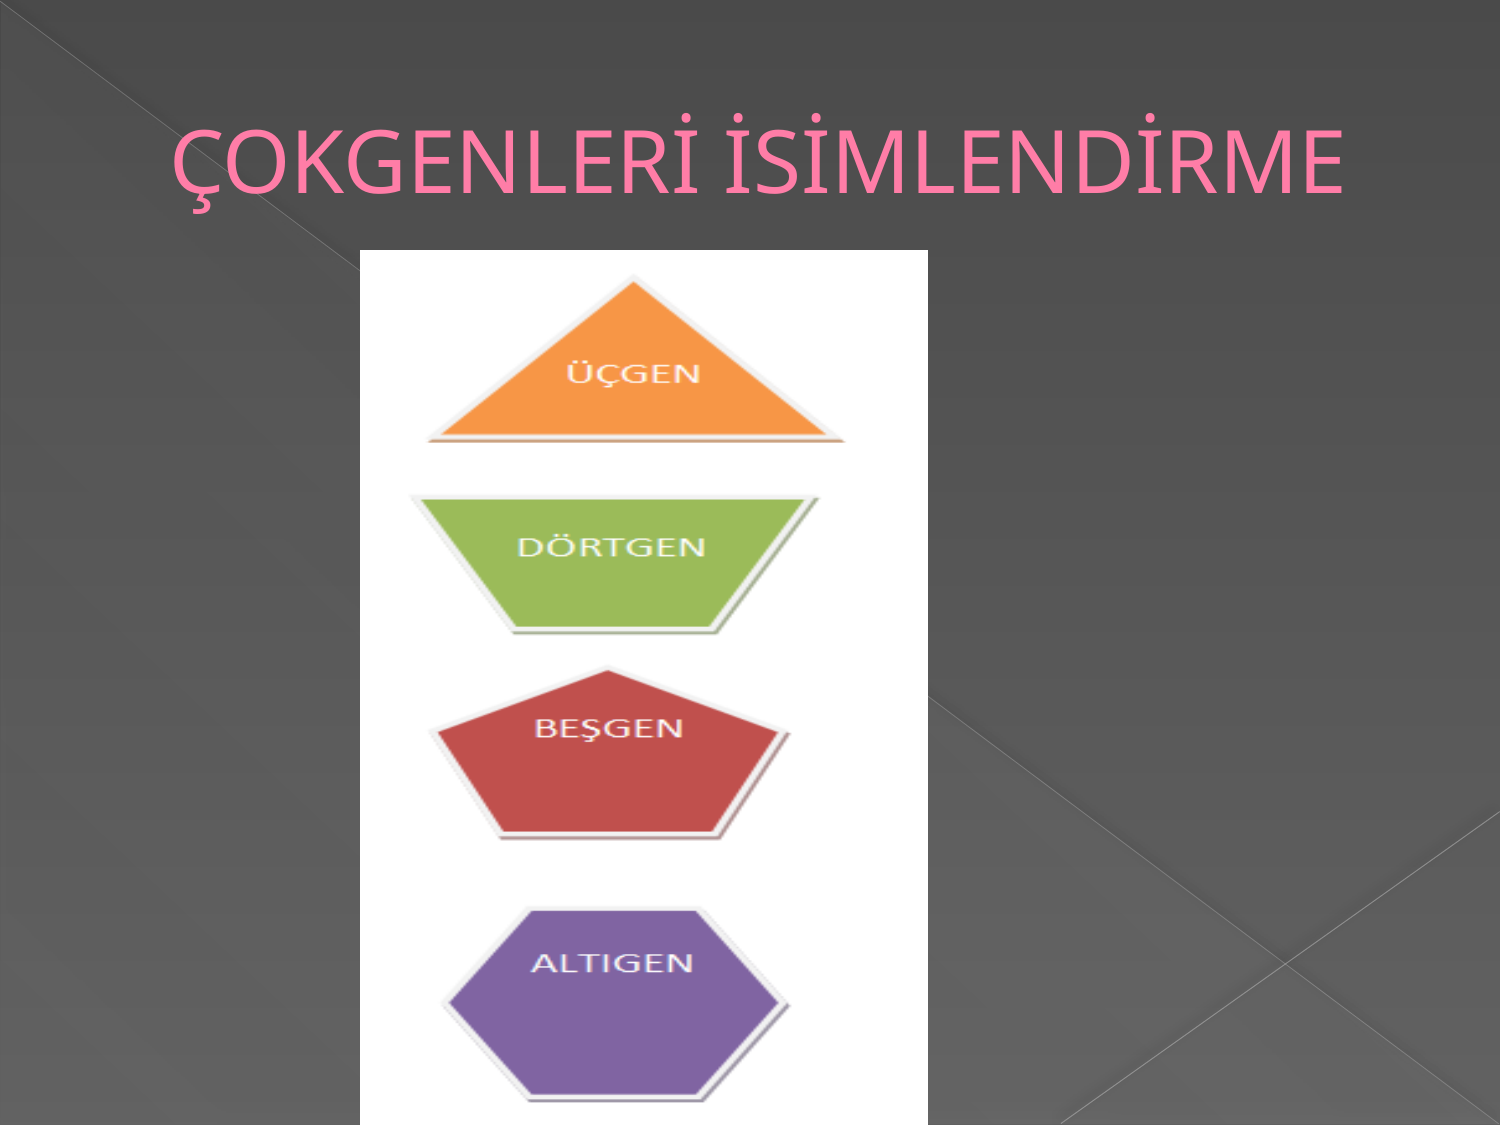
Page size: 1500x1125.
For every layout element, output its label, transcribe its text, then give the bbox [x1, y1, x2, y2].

title ÇOKGENLERİ İSİMLENDİRME [75, 43, 1425, 274]
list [359, 250, 928, 1125]
